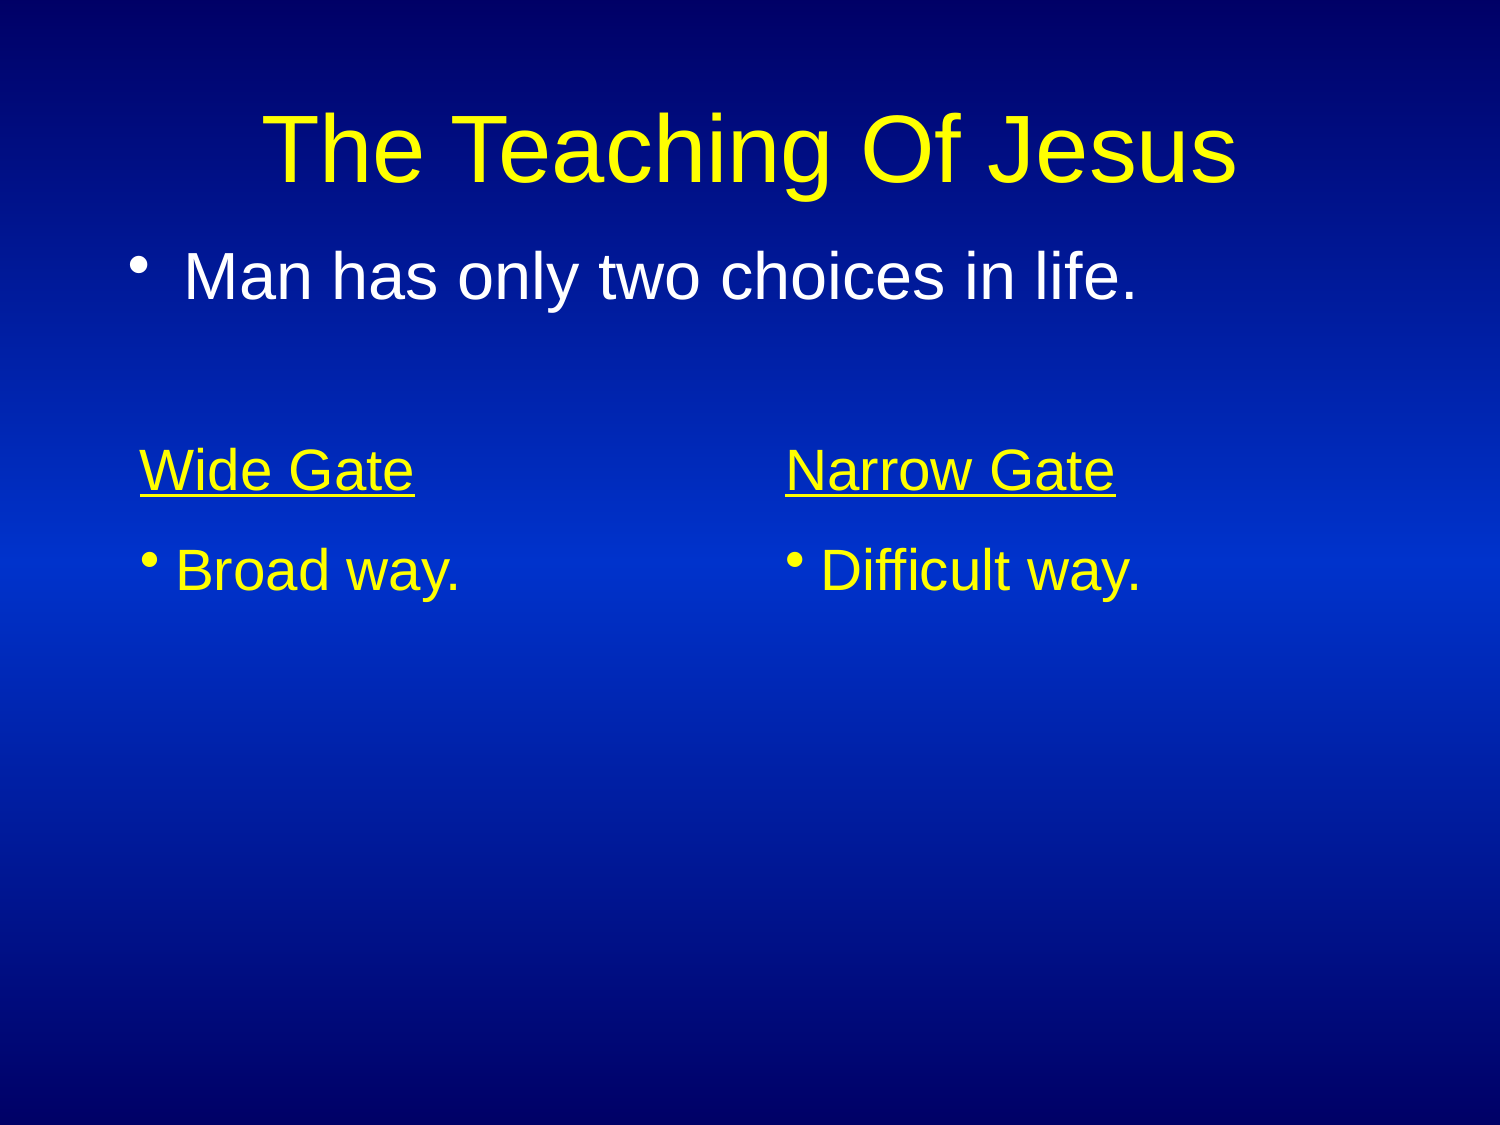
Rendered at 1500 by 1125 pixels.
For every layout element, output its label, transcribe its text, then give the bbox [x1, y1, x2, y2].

text_box Wide Gate Broad way. [124, 425, 725, 709]
title The Teaching Of Jesus [37, 50, 1463, 238]
list Man has only two choices in life. [112, 224, 1463, 338]
text_box Narrow Gate Difficult way. [770, 425, 1158, 709]
